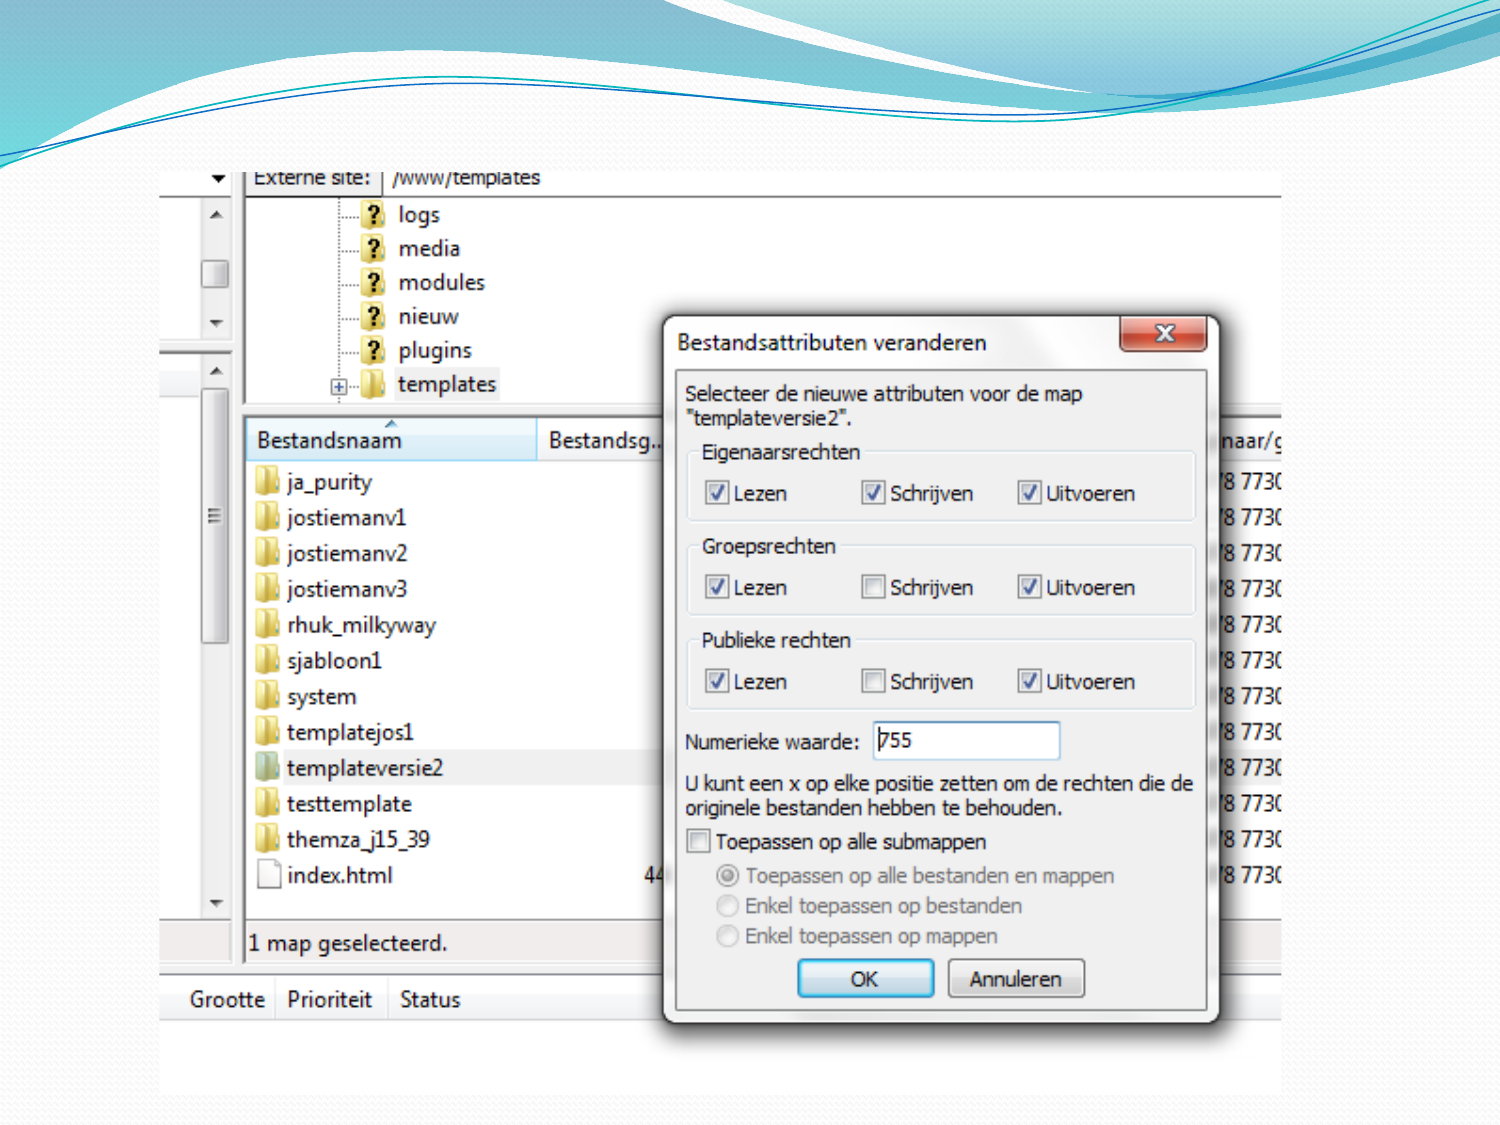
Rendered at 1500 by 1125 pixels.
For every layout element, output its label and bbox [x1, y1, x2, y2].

picture [159, 172, 1282, 1096]
